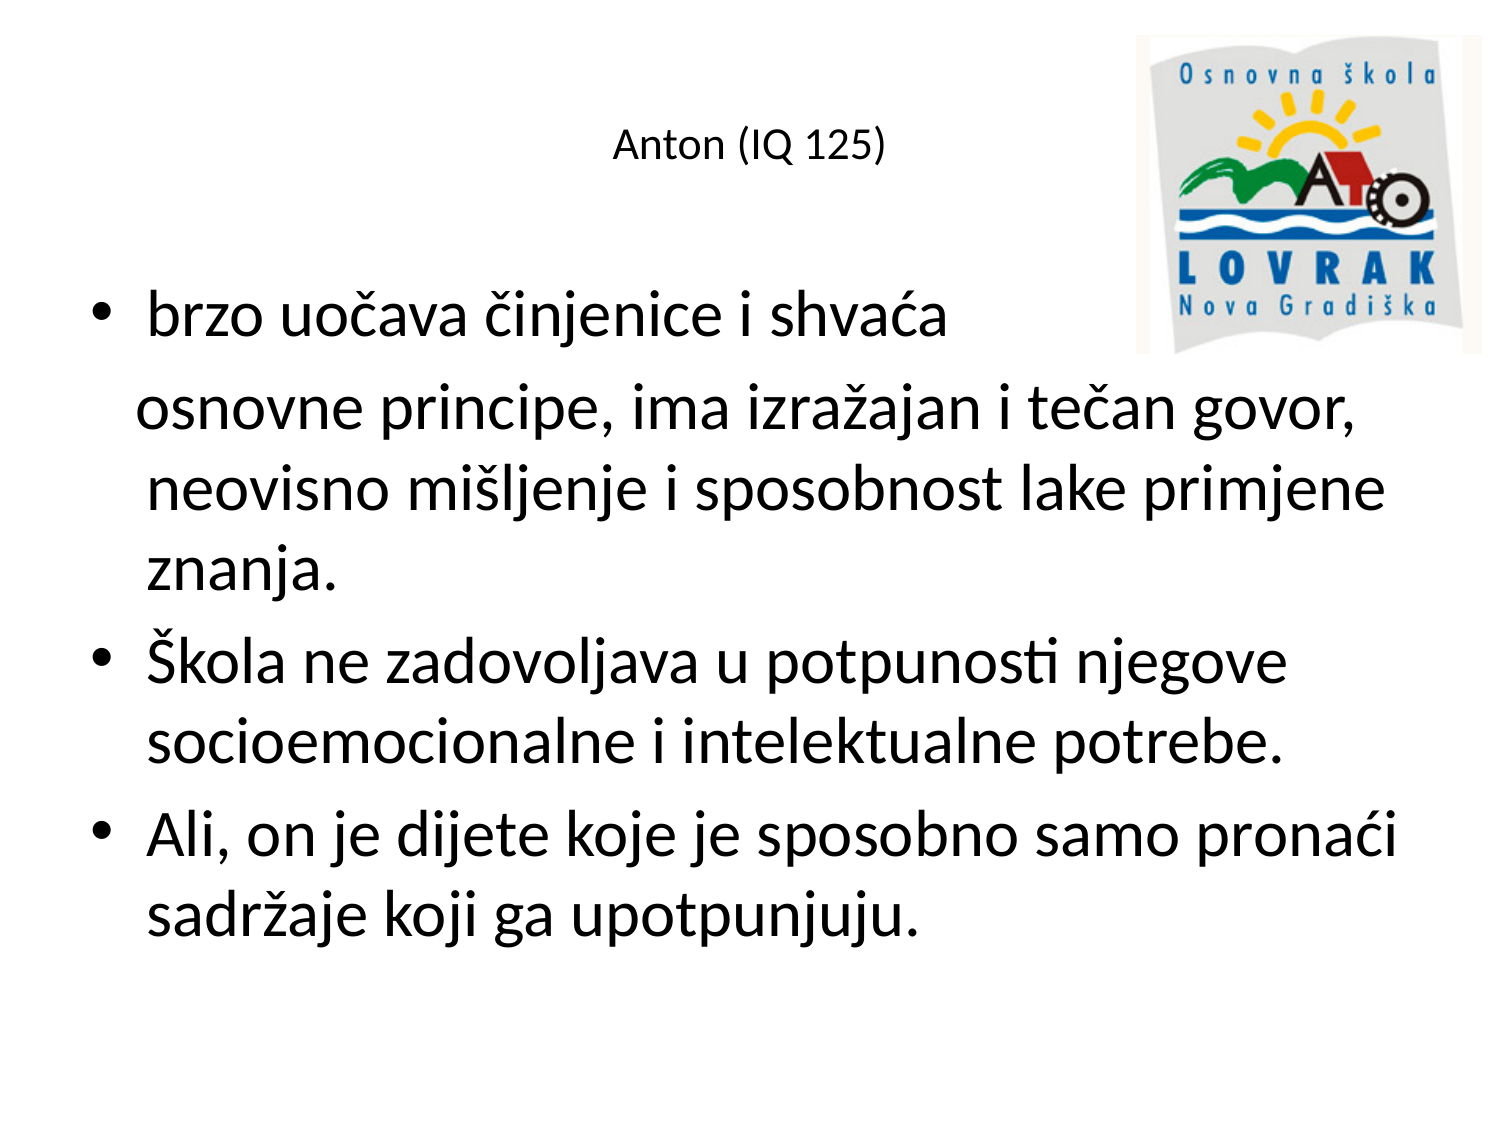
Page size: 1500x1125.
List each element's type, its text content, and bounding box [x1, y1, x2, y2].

list brzo uočava činjenice i shvaća osnovne principe, ima izražajan i tečan govor, neovisno mišljenje i sposobnost lake primjene znanja. Škola ne zadovoljava u potpunosti njegove socioemocionalne i intelektualne potrebe. Ali, on je dijete koje je sposobno samo pronaći sadržaje koji ga upotpunjuju. [75, 262, 1425, 1005]
title Anton (IQ 125) [75, 105, 1131, 233]
picture [1136, 34, 1483, 355]
